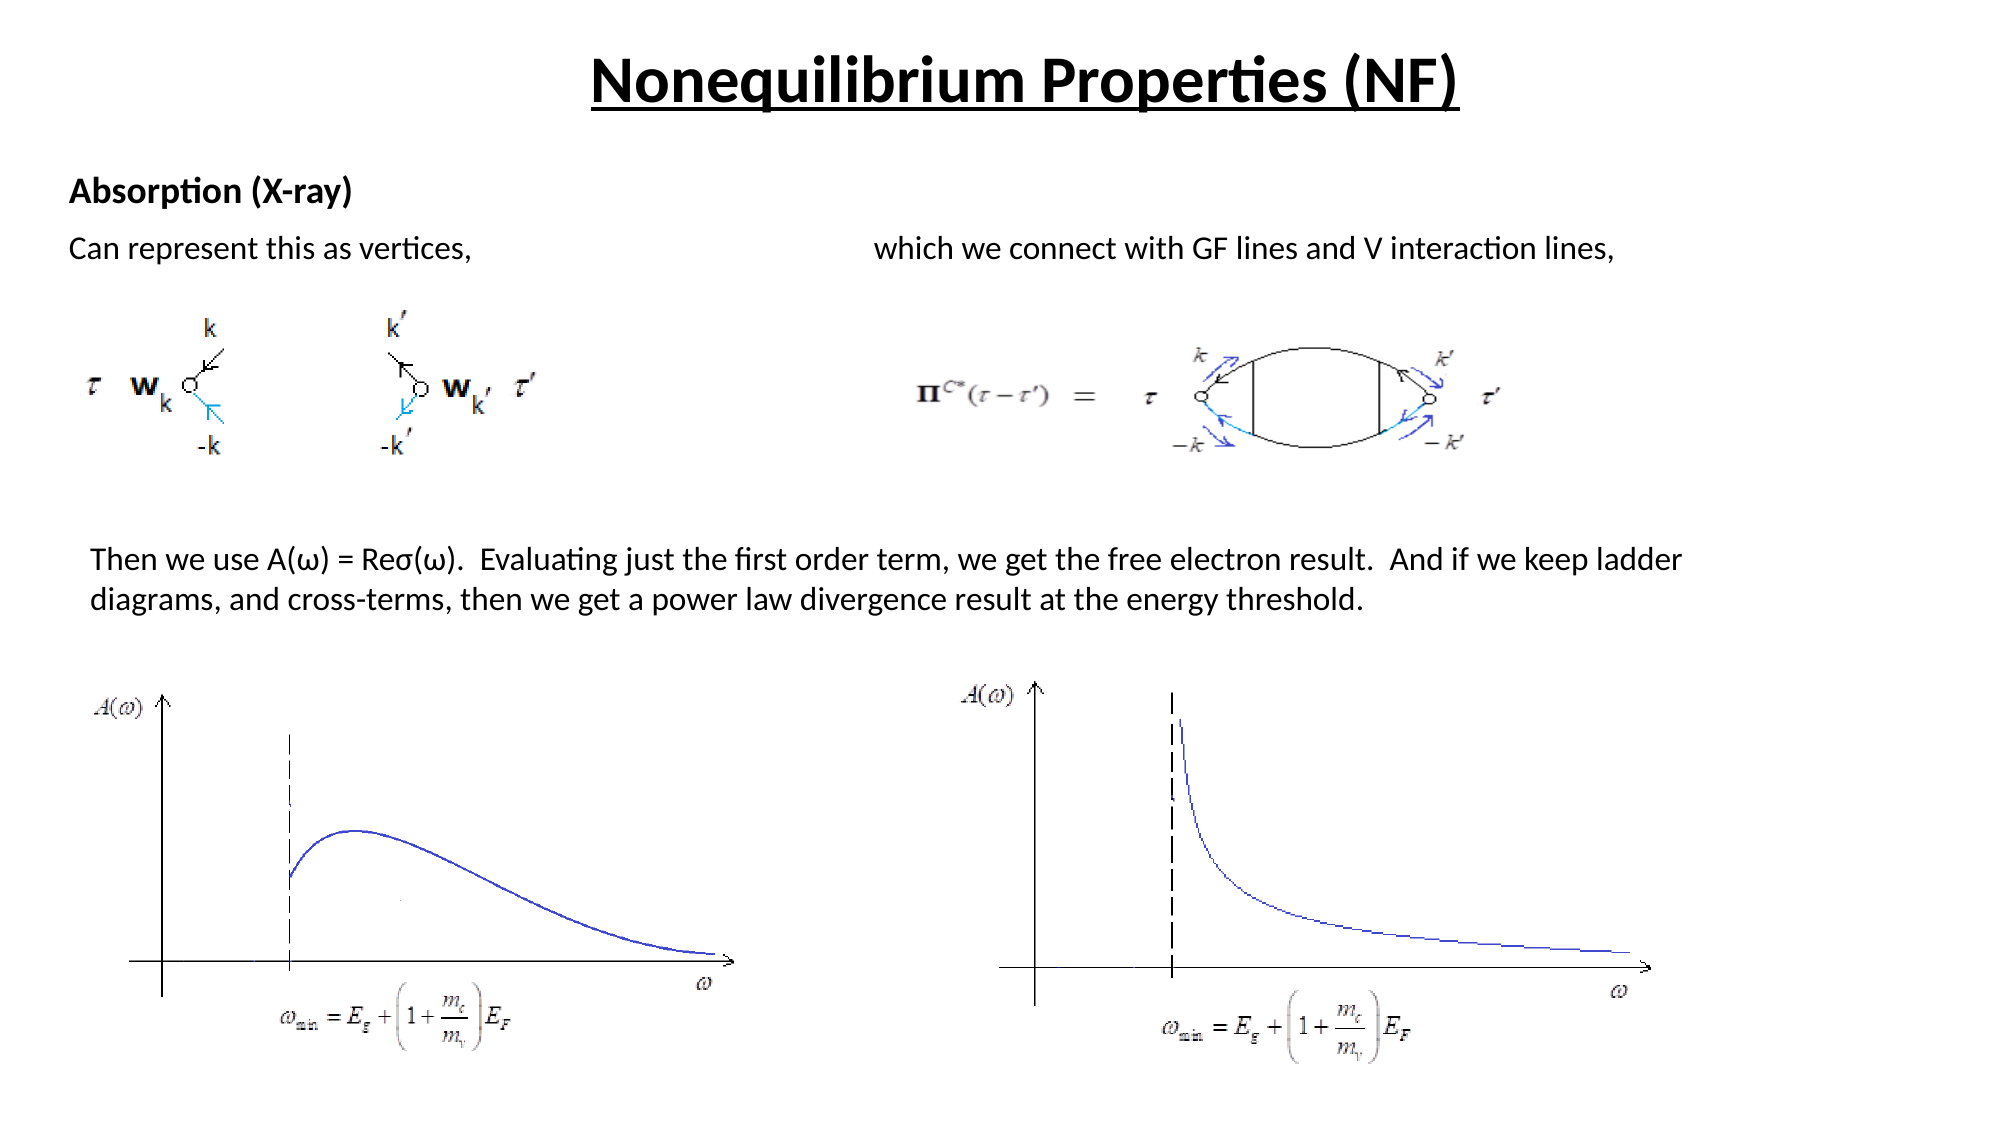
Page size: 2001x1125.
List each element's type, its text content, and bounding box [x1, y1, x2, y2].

text_box Then we use A(ω) = Reσ(ω). Evaluating just the first order term, we get the free electron result. And if we keep ladder diagrams, and cross-terms, then we get a power law divergence result at the energy threshold. [75, 530, 1767, 625]
picture [949, 669, 1660, 1076]
text_box Absorption (X-ray) [54, 158, 407, 218]
title Nonequilibrium Properties (NF) [519, 69, 1532, 125]
text_box Can represent this as vertices, [54, 218, 502, 274]
picture [75, 304, 547, 467]
title Nonequilibrium Properties (NF) [519, 24, 1532, 68]
text_box which we connect with GF lines and V interaction lines, [858, 218, 1859, 274]
picture [78, 681, 742, 1060]
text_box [878, 304, 1595, 505]
